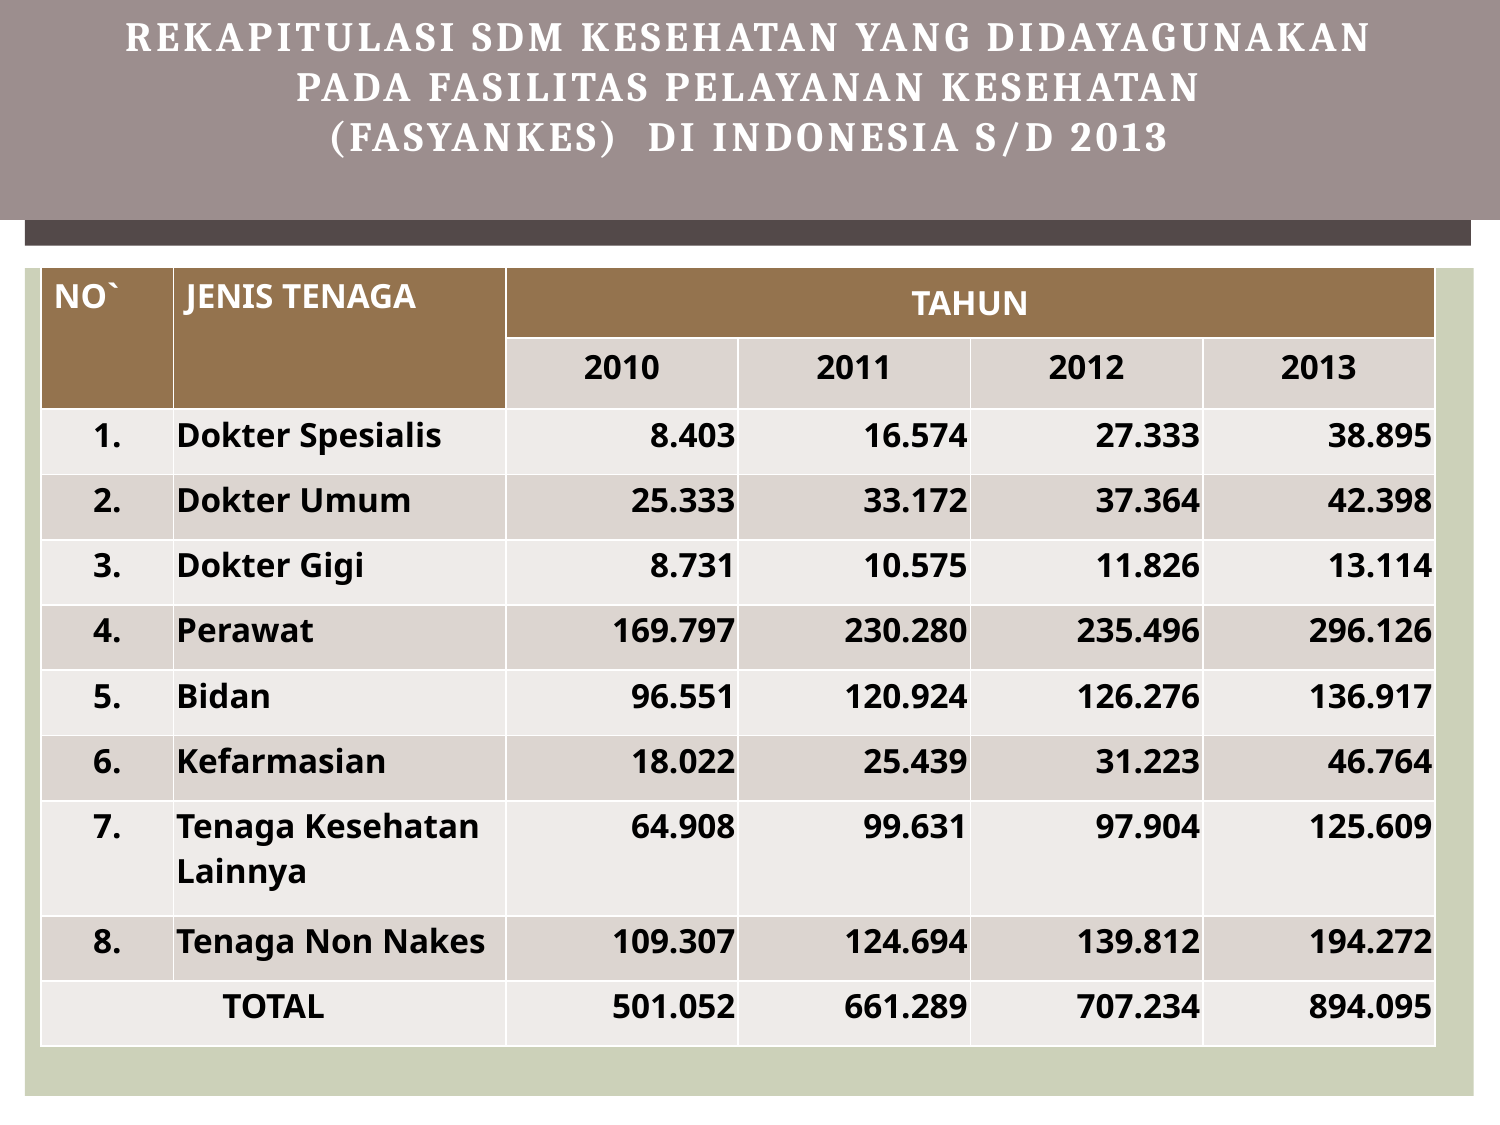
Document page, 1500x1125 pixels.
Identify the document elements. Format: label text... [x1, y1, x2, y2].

table_cell Dokter Umum [174, 475, 505, 539]
table_cell 2012 [971, 339, 1202, 408]
table_header JENIS TENAGA [174, 268, 505, 408]
table_cell 31.223 [971, 736, 1202, 800]
table_cell 8. [42, 917, 173, 980]
table_cell 8.731 [507, 541, 737, 604]
table_cell 25.439 [739, 736, 970, 800]
table_cell 42.398 [1204, 475, 1434, 539]
table_cell 96.551 [507, 671, 737, 735]
table_cell Perawat [174, 606, 505, 669]
table_cell 16.574 [739, 410, 970, 474]
table_cell Dokter Gigi [174, 541, 505, 604]
table_cell Tenaga Kesehatan Lainnya [174, 802, 505, 915]
table_cell 37.364 [971, 475, 1202, 539]
table_cell 126.276 [971, 671, 1202, 735]
table_cell 5. [42, 671, 173, 735]
table_header NO` [42, 268, 173, 408]
table_cell 97.904 [971, 802, 1202, 915]
table_cell 46.764 [1204, 736, 1434, 800]
title REKAPITULASI SDM KESEHATAN YANG DIDAYAGUNAKAN PADA FASILITAS PELAYANAN KESEHATAN (FASYANKES) DI INDONESIA S/D 2013 [0, 0, 1500, 220]
table_cell 64.908 [507, 802, 737, 915]
table_cell 18.022 [507, 736, 737, 800]
table_cell 120.924 [739, 671, 970, 735]
table_cell 894.095 [1204, 982, 1434, 1045]
table_cell 169.797 [507, 606, 737, 669]
table_header TAHUN [507, 268, 1434, 337]
table_cell 99.631 [739, 802, 970, 915]
table_cell 109.307 [507, 917, 737, 980]
table_cell 8.403 [507, 410, 737, 474]
table_cell Bidan [174, 671, 505, 735]
table_cell 2. [42, 475, 173, 539]
table_cell 124.694 [739, 917, 970, 980]
table_cell 33.172 [739, 475, 970, 539]
table_cell 10.575 [739, 541, 970, 604]
table_cell Tenaga Non Nakes [174, 917, 505, 980]
table_cell 136.917 [1204, 671, 1434, 735]
table_cell 235.496 [971, 606, 1202, 669]
table_cell 296.126 [1204, 606, 1434, 669]
table_cell 707.234 [971, 982, 1202, 1045]
table_cell 38.895 [1204, 410, 1434, 474]
table_cell 11.826 [971, 541, 1202, 604]
table_cell 7. [42, 802, 173, 915]
table_cell 4. [42, 606, 173, 669]
table_cell 661.289 [739, 982, 970, 1045]
table_cell 2013 [1204, 339, 1434, 408]
table_cell 2010 [507, 339, 737, 408]
table_cell 3. [42, 541, 173, 604]
table_cell 27.333 [971, 410, 1202, 474]
table_cell 125.609 [1204, 802, 1434, 915]
table_cell 2011 [739, 339, 970, 408]
table_cell 25.333 [507, 475, 737, 539]
table_cell 6. [42, 736, 173, 800]
table_cell 139.812 [971, 917, 1202, 980]
table_cell TOTAL [42, 982, 505, 1045]
table_cell 1. [42, 410, 173, 474]
table_cell Kefarmasian [174, 736, 505, 800]
table_cell 13.114 [1204, 541, 1434, 604]
table_cell 501.052 [507, 982, 737, 1045]
table_cell 230.280 [739, 606, 970, 669]
table_cell Dokter Spesialis [174, 410, 505, 474]
table_cell 194.272 [1204, 917, 1434, 980]
